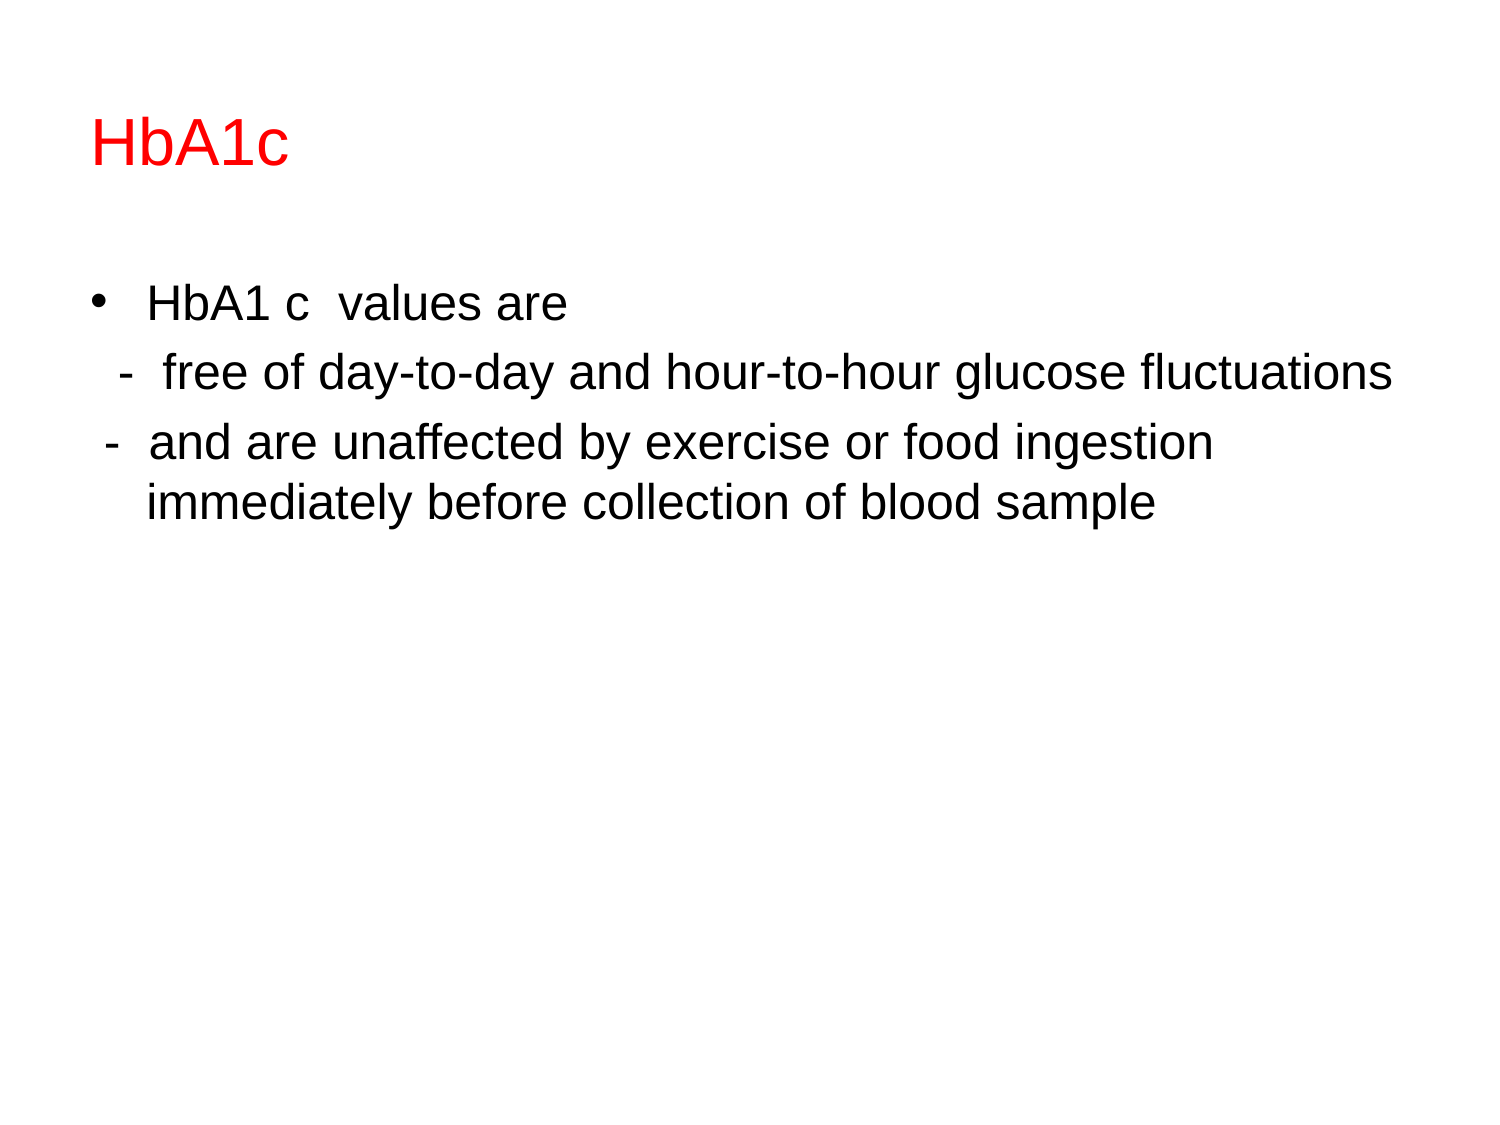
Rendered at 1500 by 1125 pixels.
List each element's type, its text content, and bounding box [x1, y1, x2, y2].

title HbA1c [75, 45, 1425, 233]
list HbA1 c values are - free of day-to-day and hour-to-hour glucose fluctuations - and are unaffected by exercise or food ingestion immediately before collection of blood sample [75, 262, 1425, 1005]
